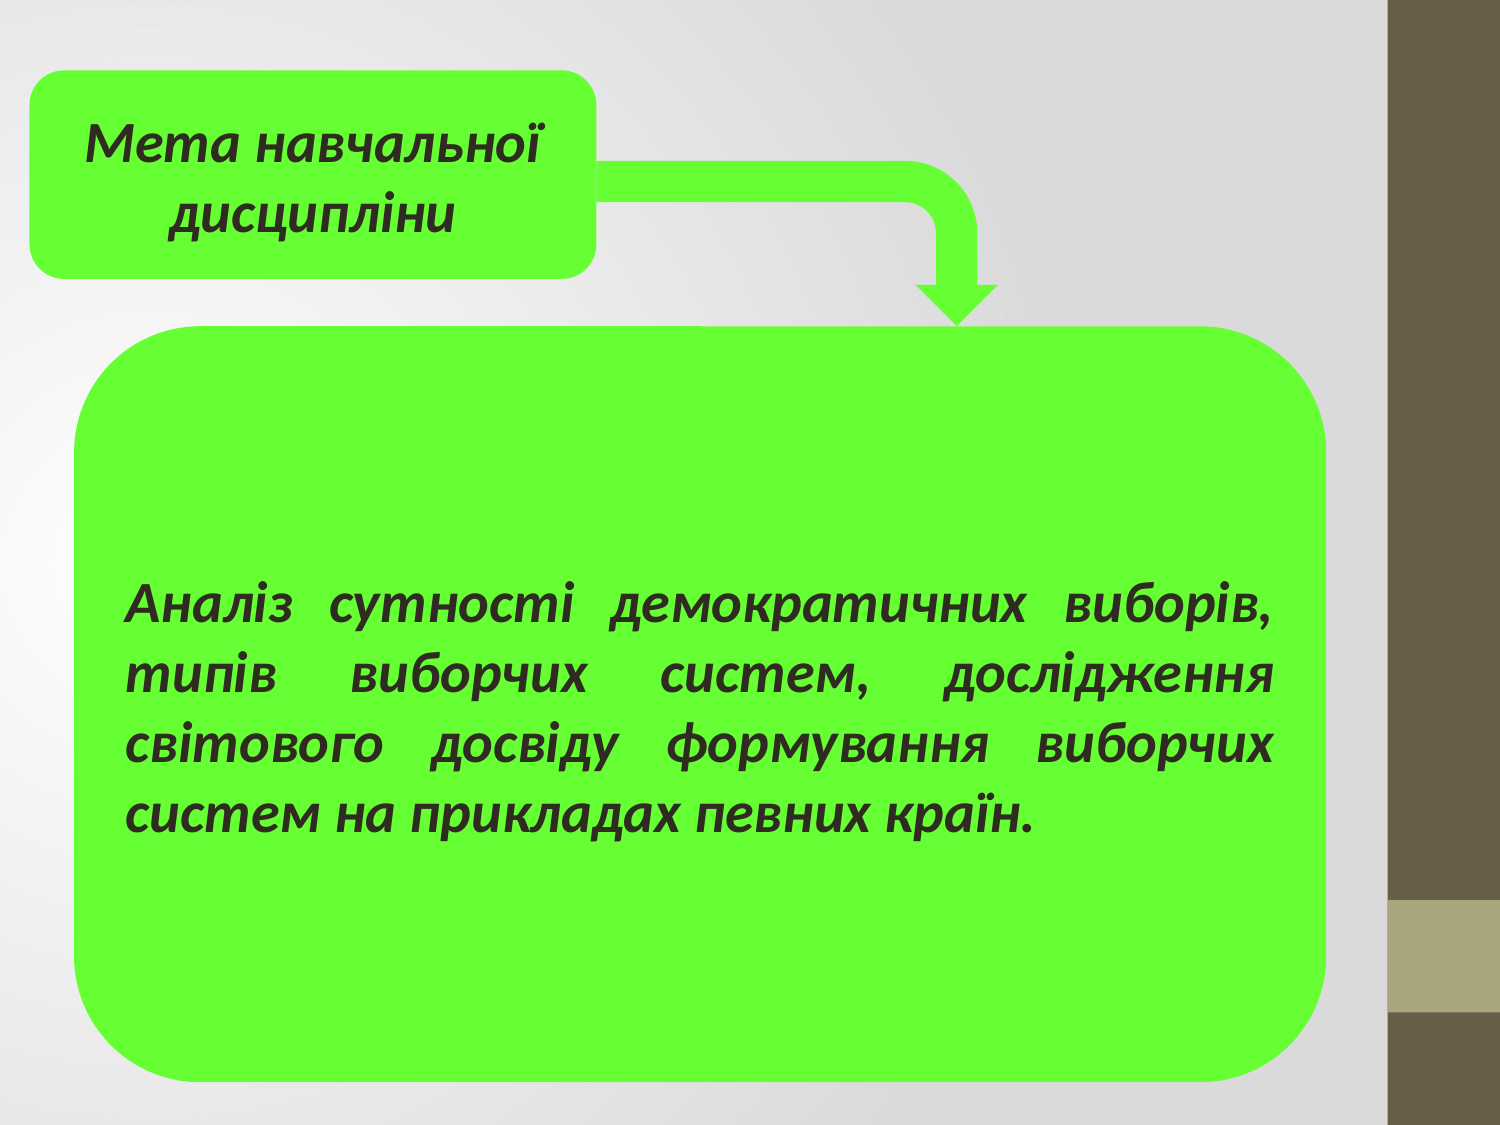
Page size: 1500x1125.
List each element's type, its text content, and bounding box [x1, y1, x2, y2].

text_box Аналіз сутності демократичних виборів, типів виборчих систем, дослідження світового досвіду формування виборчих систем на прикладах певних країн. [73, 325, 1328, 1084]
text_box [594, 158, 1000, 329]
text_box Мета навчальної дисципліни [28, 69, 598, 281]
